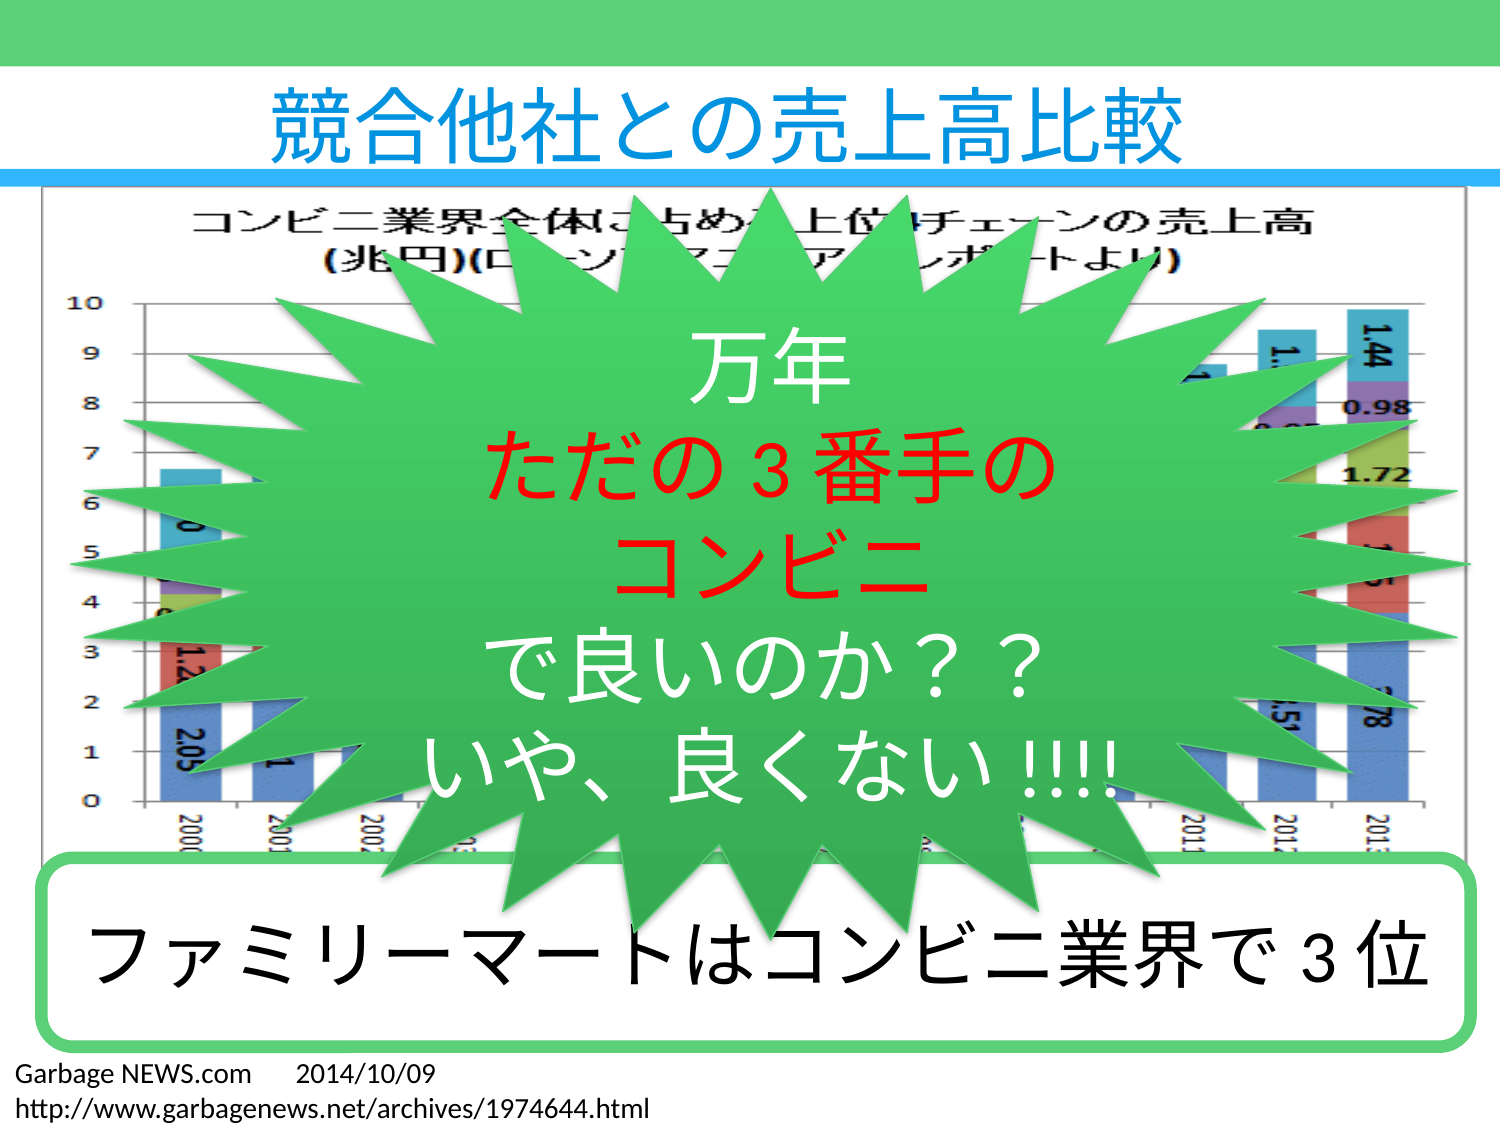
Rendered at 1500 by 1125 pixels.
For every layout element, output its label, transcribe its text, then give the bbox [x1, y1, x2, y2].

title 競合他社との売上高比較 [64, 70, 1390, 167]
text_box [0, 0, 1500, 68]
text_box ファミリーマートはコンビニ業界で3位 [40, 1021, 1473, 1046]
picture [41, 186, 1471, 1017]
text_box Garbage NEWS.com 2014/10/09 http://www.garbagenews.net/archives/1974644.html [0, 1046, 1500, 1125]
text_box [0, 167, 1500, 189]
